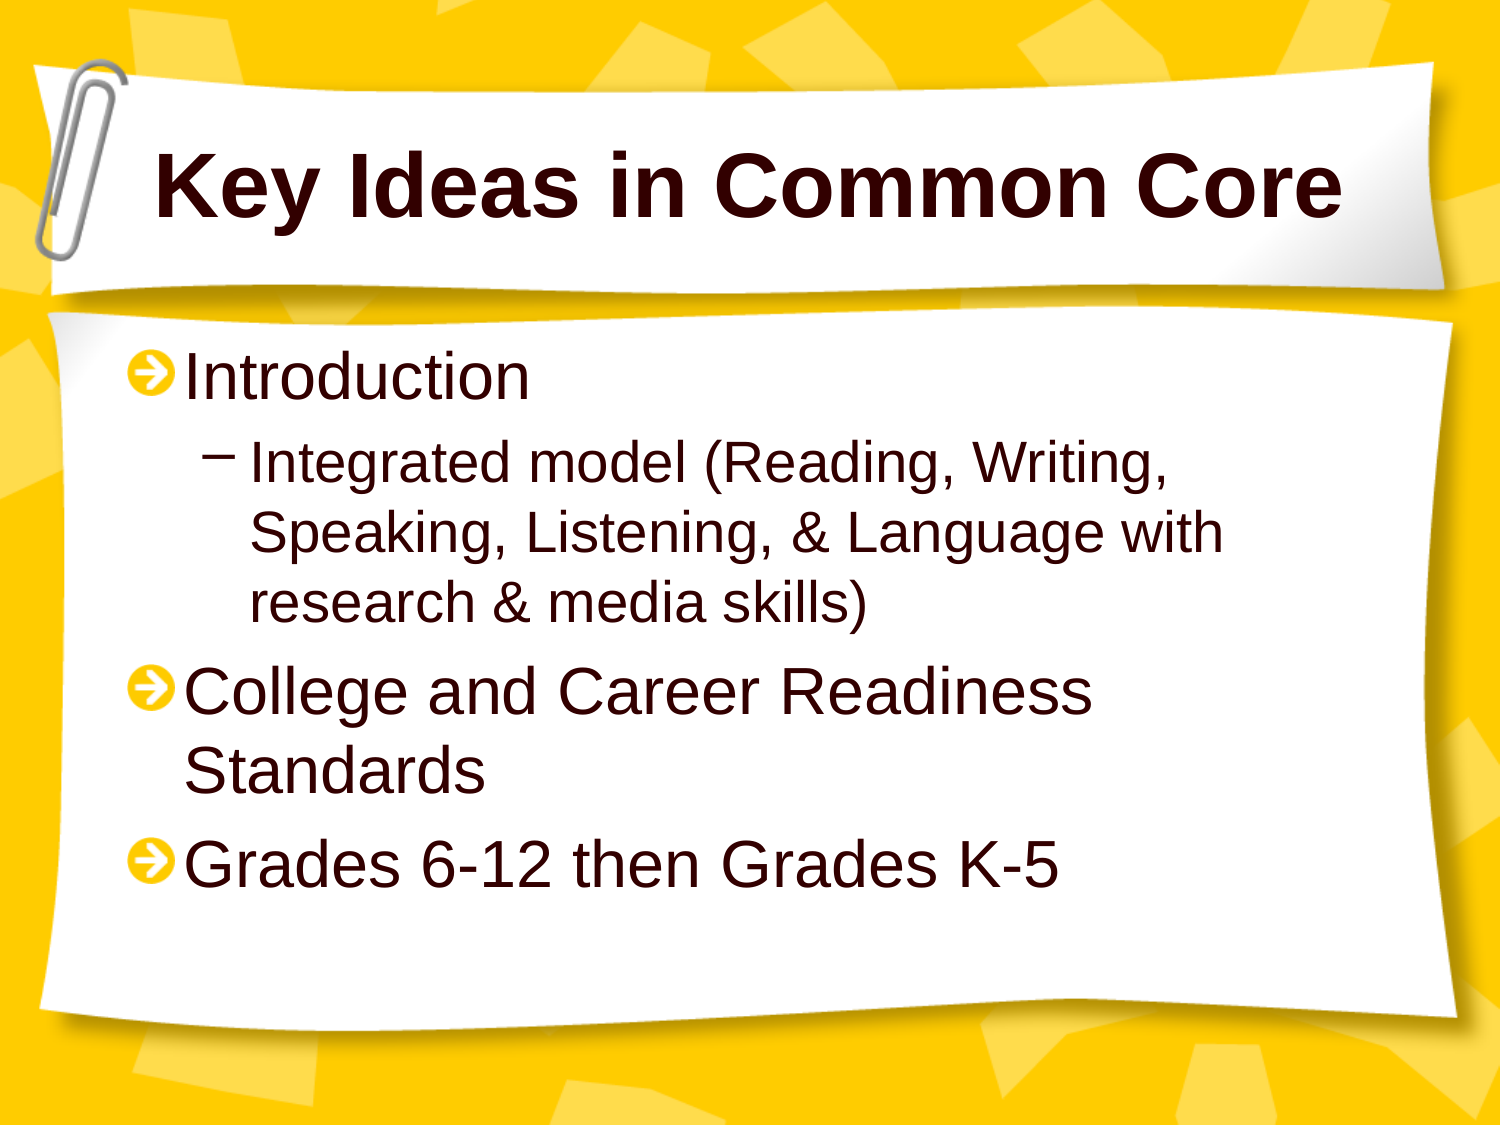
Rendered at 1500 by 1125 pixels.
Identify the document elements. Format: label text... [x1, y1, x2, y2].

picture [0, 0, 1500, 1125]
title Key Ideas in Common Core [112, 87, 1388, 276]
list Introduction Integrated model (Reading, Writing, Speaking, Listening, & Language with research & media skills) College and Career Readiness Standards Grades 6-12 then Grades K-5 [112, 324, 1388, 1001]
